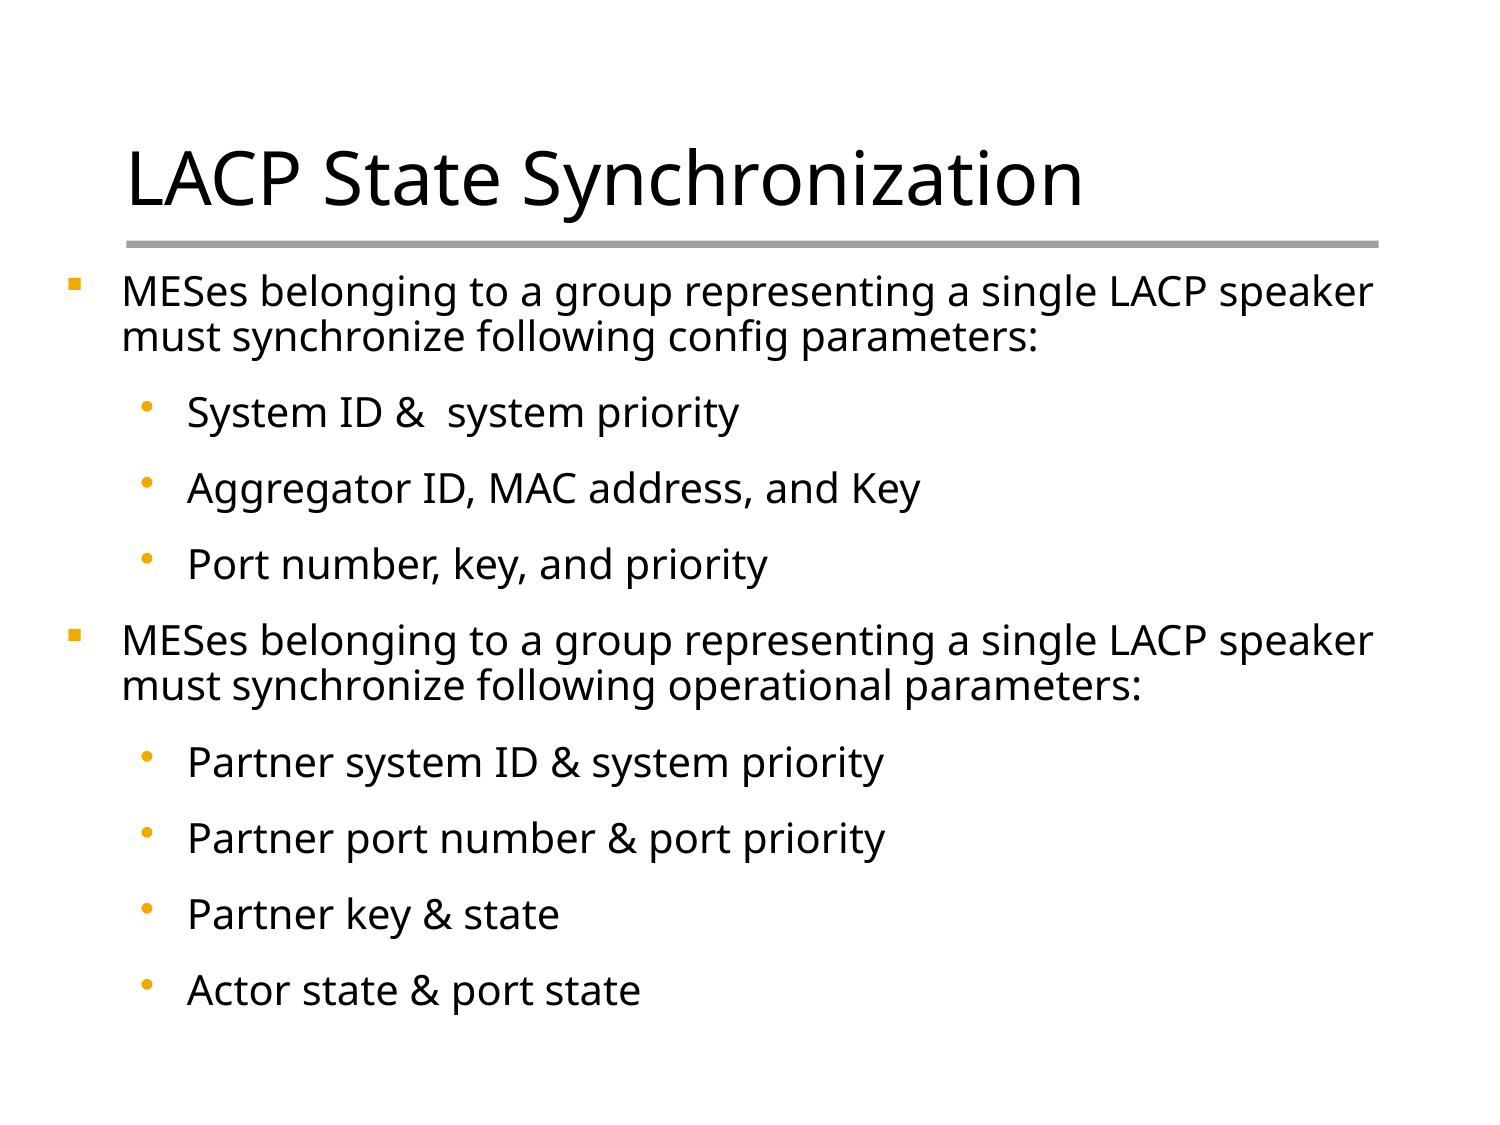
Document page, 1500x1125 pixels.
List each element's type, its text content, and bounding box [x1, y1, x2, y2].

list MESes belonging to a group representing a single LACP speaker must synchronize following config parameters: System ID & system priority Aggregator ID, MAC address, and Key Port number, key, and priority MESes belonging to a group representing a single LACP speaker must synchronize following operational parameters: Partner system ID & system priority Partner port number & port priority Partner key & state Actor state & port state [49, 262, 1401, 1051]
title LACP State Synchronization [109, 97, 1411, 228]
